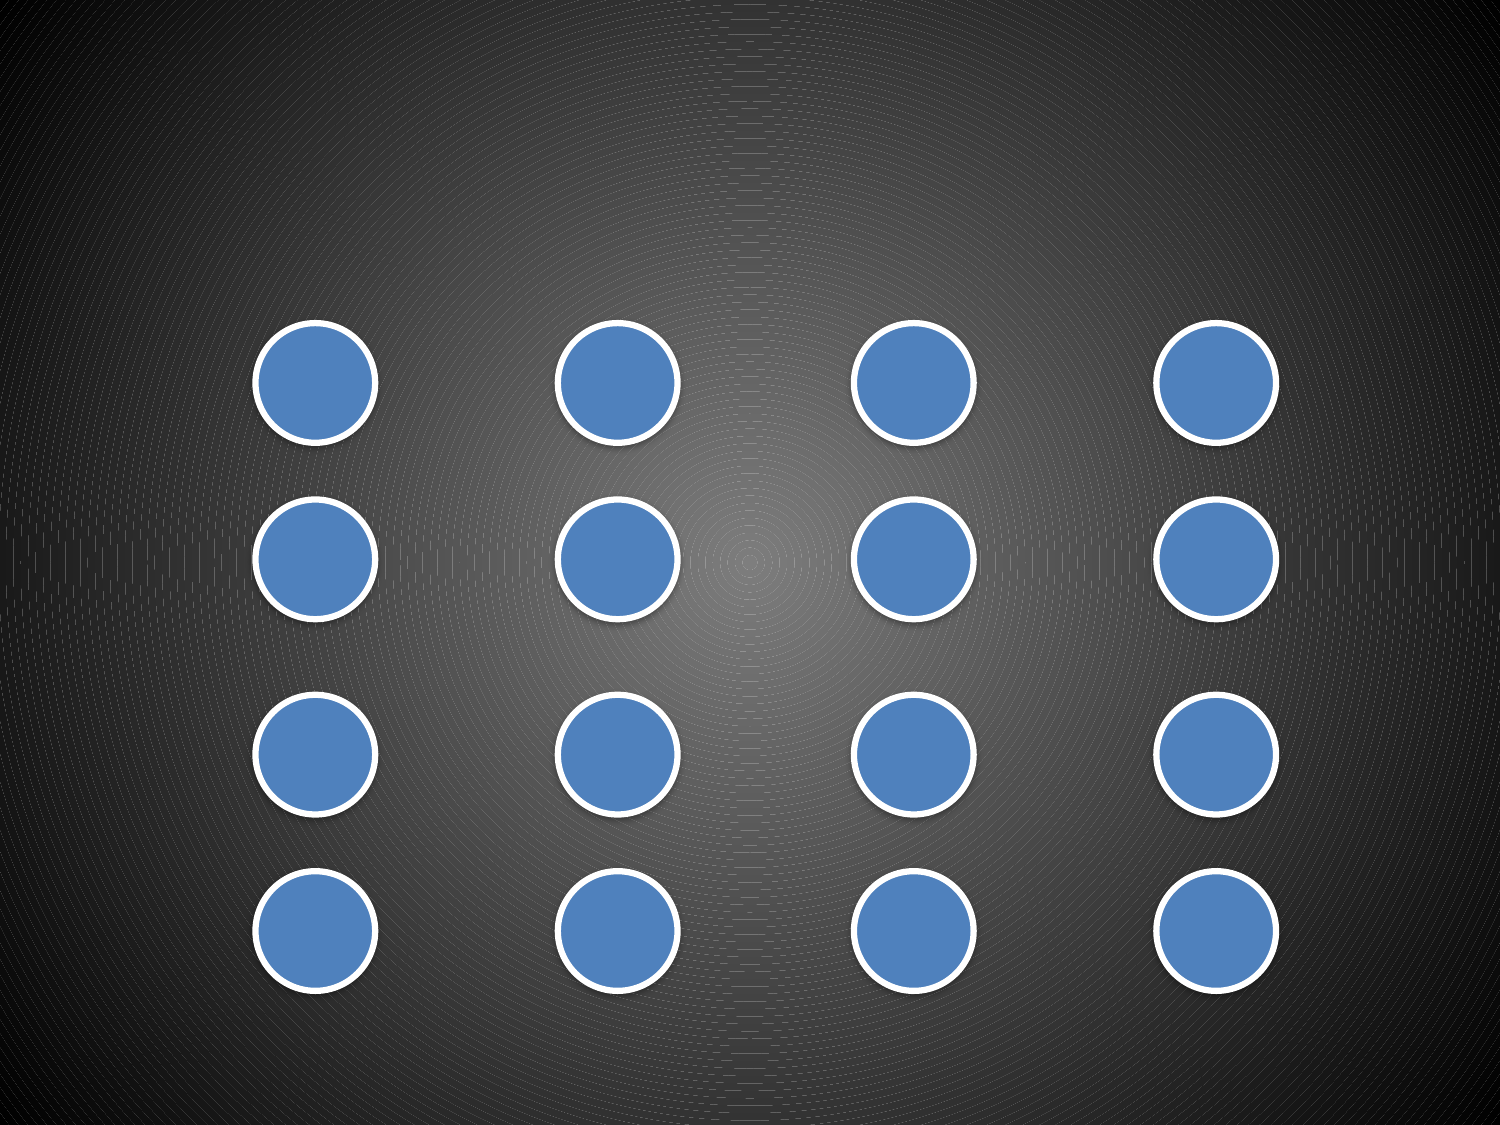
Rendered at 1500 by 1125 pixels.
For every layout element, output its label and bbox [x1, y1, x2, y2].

text_box [554, 319, 681, 446]
text_box [850, 319, 977, 446]
text_box [1153, 319, 1280, 446]
text_box [850, 691, 977, 818]
text_box [252, 319, 379, 446]
text_box [850, 496, 977, 623]
text_box [554, 691, 681, 818]
text_box [554, 496, 681, 623]
text_box [1153, 868, 1280, 995]
text_box [850, 868, 977, 995]
text_box [1153, 691, 1280, 818]
text_box [252, 691, 379, 818]
text_box [252, 496, 379, 623]
text_box [1153, 496, 1280, 623]
text_box [252, 868, 379, 995]
text_box [554, 868, 681, 995]
